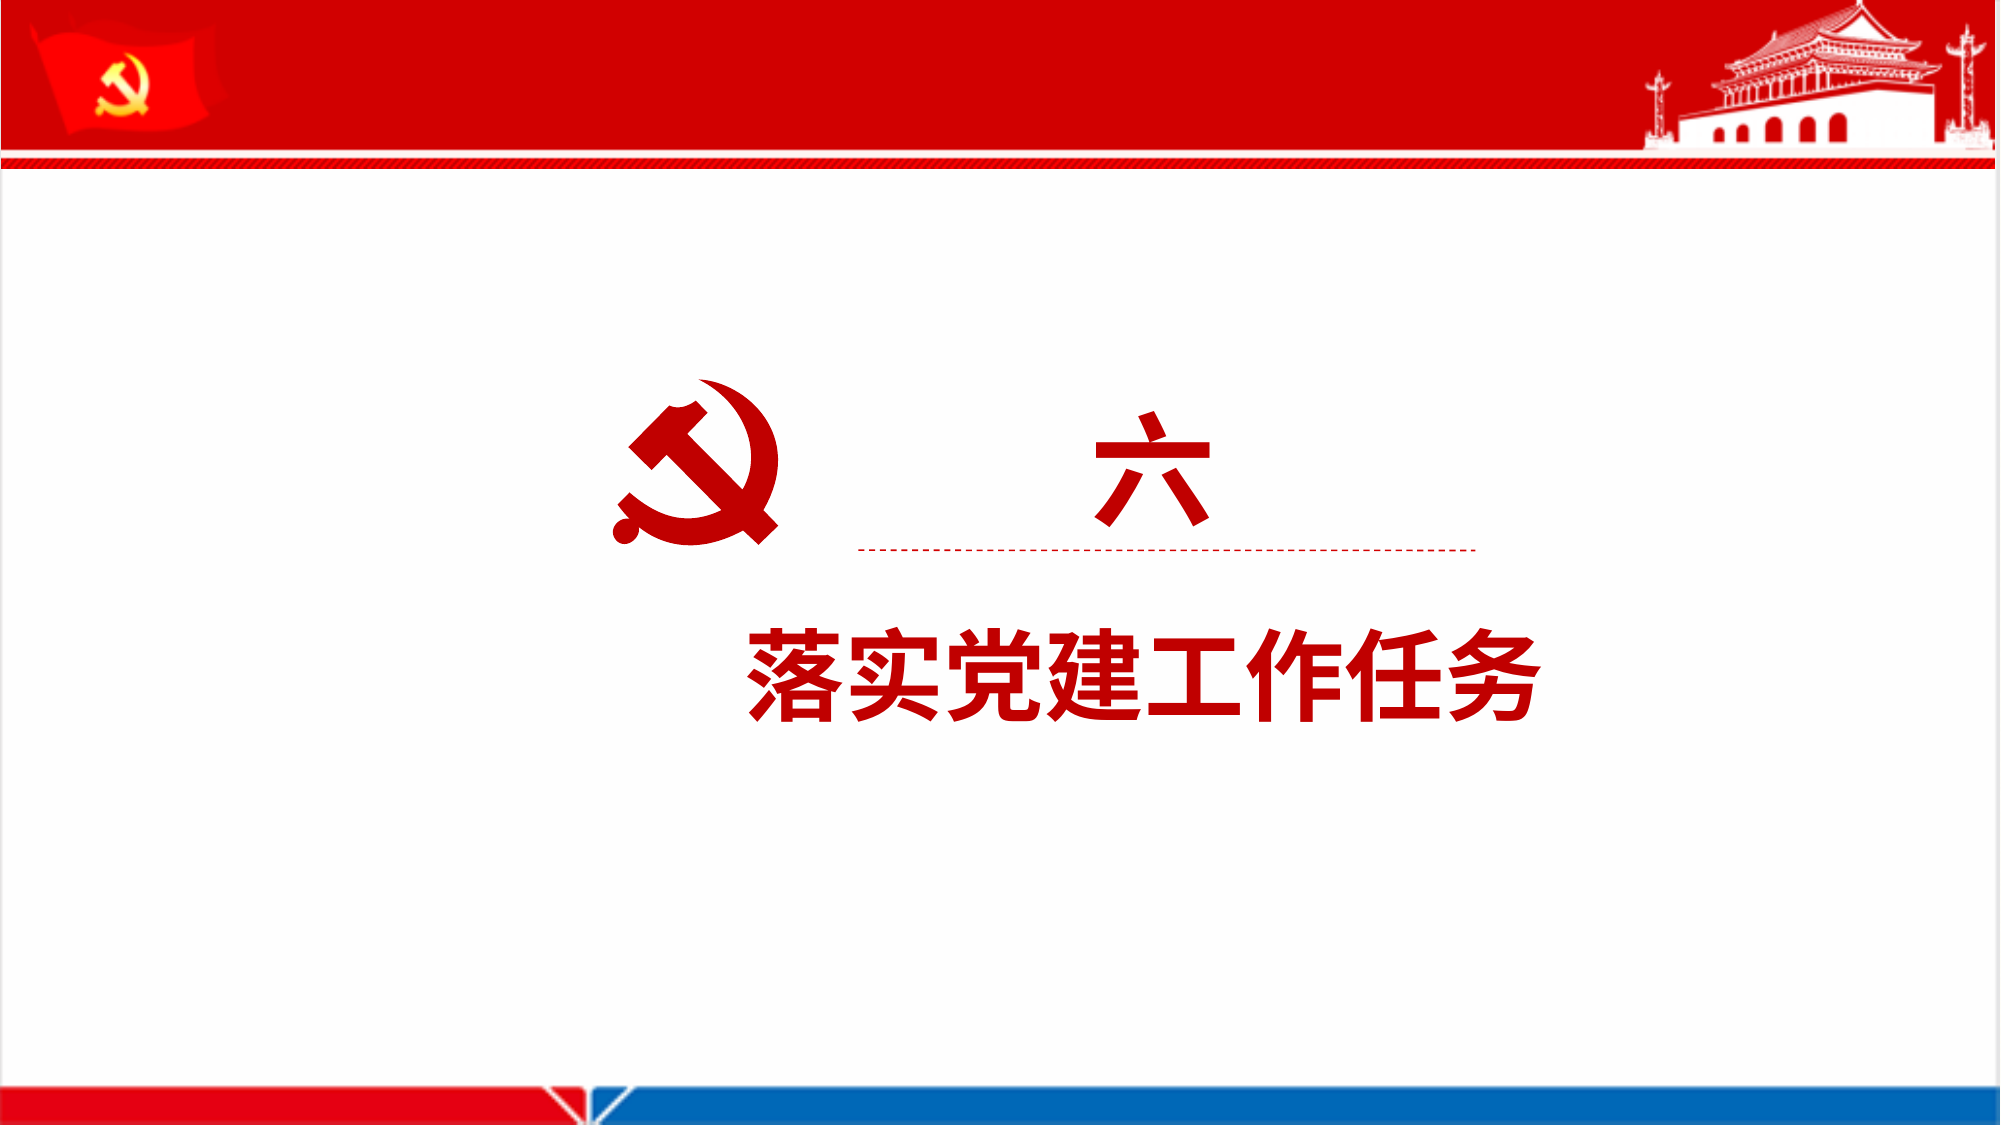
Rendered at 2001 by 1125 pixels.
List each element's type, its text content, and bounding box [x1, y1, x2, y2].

text_box [612, 379, 779, 546]
picture [0, 0, 2001, 1125]
slide_number [1412, 1042, 1863, 1103]
text_box 六 [858, 385, 1448, 551]
text_box 落实党建工作任务 [612, 605, 1676, 741]
